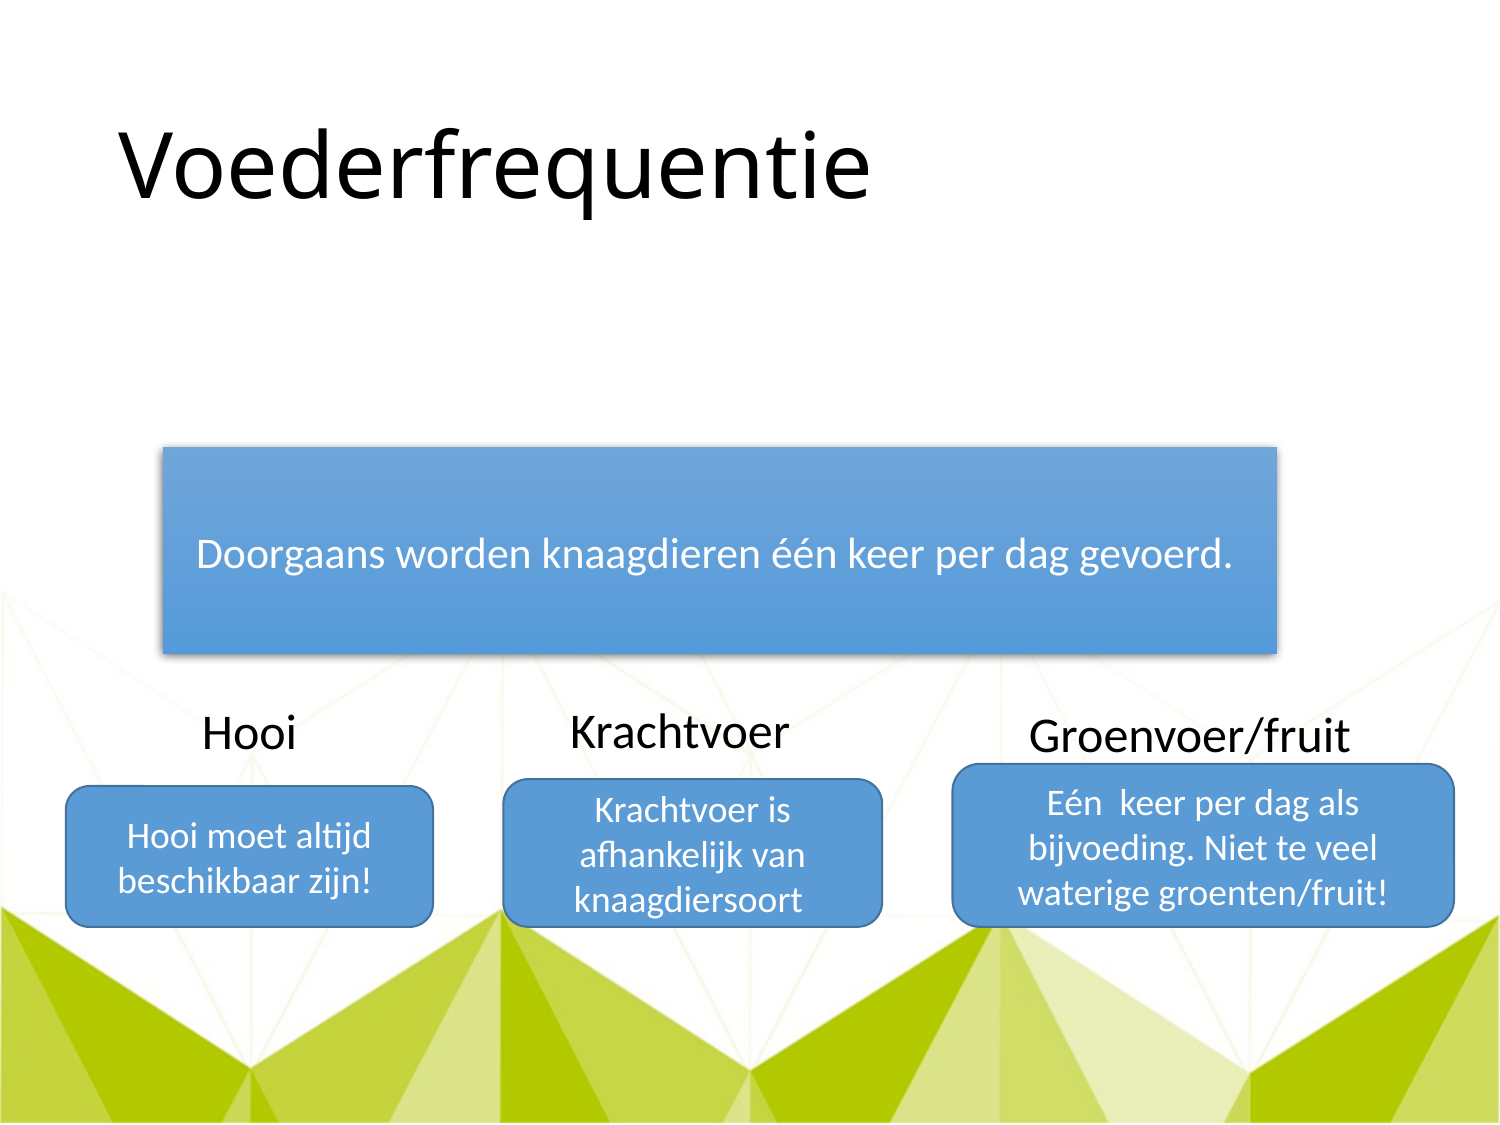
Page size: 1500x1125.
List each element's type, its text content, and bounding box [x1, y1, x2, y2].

text_box Doorgaans worden knaagdieren één keer per dag gevoerd. [163, 447, 1277, 654]
text_box Hooi [65, 691, 433, 767]
picture [0, 0, 1500, 1125]
text_box Hooi moet altijd beschikbaar zijn! [64, 784, 435, 928]
text_box Krachtvoer is afhankelijk van knaagdiersoort [502, 778, 884, 928]
text_box Eén keer per dag als bijvoeding. Niet te veel waterige groenten/fruit! [951, 762, 1456, 928]
title Voederfrequentie [103, 59, 1397, 278]
text_box Krachtvoer [496, 690, 864, 766]
text_box Groenvoer/fruit [979, 695, 1401, 771]
